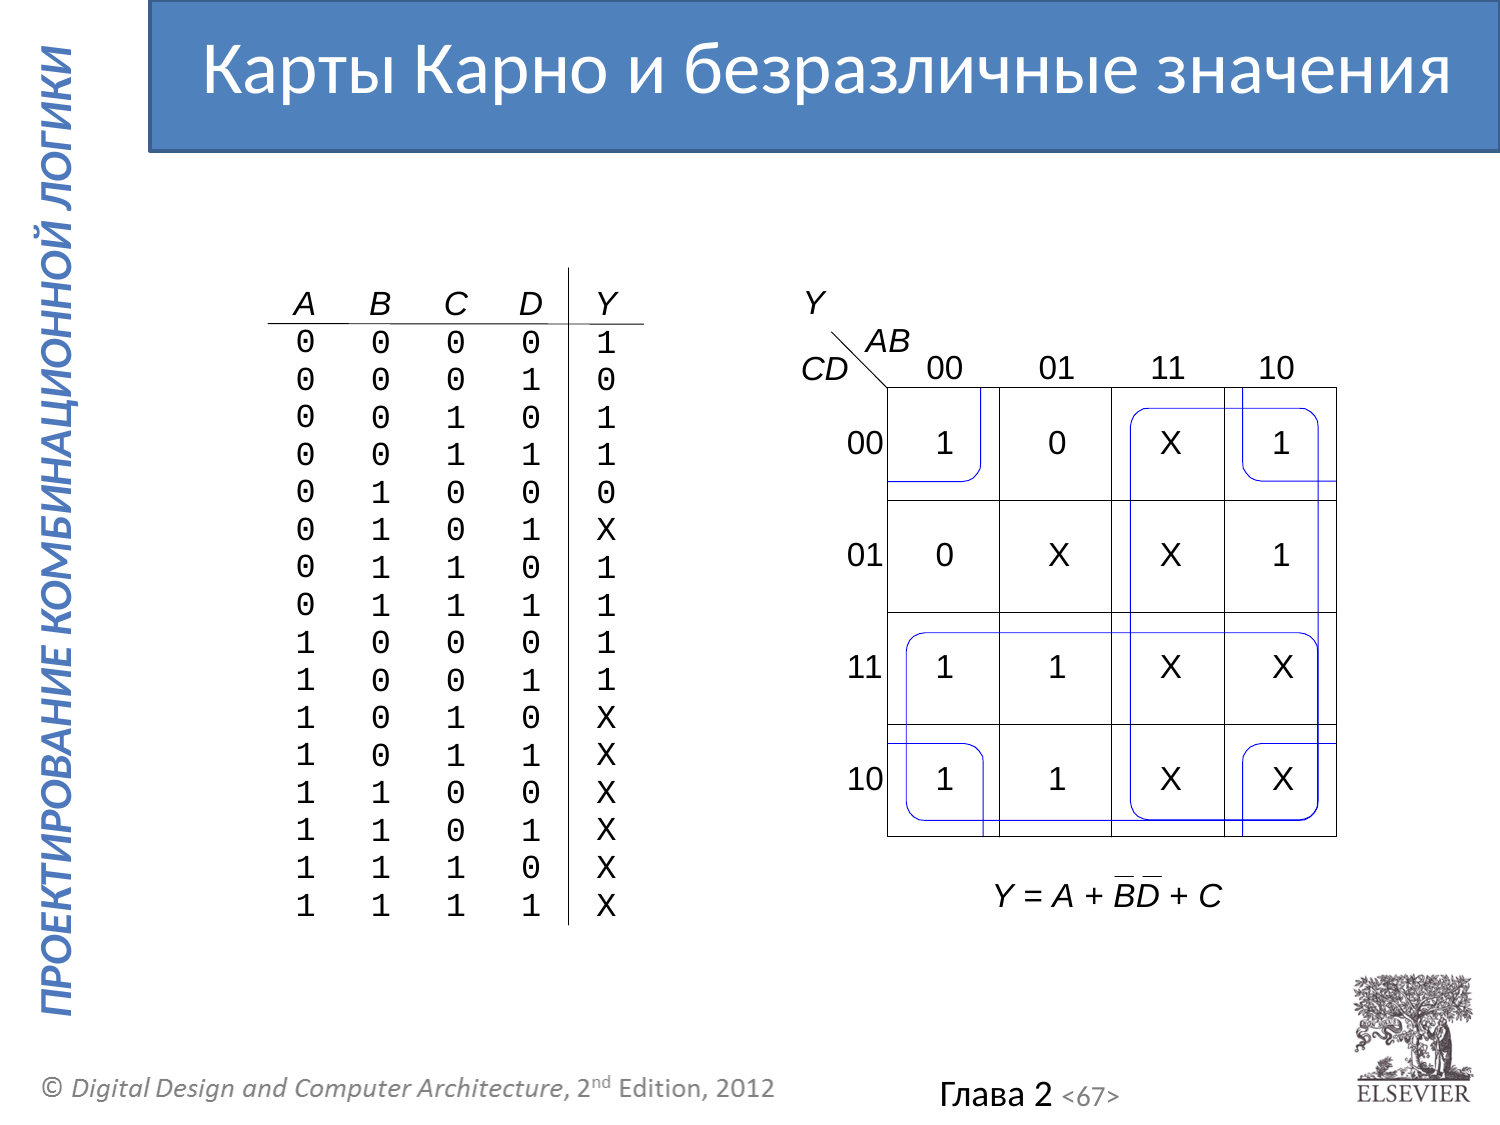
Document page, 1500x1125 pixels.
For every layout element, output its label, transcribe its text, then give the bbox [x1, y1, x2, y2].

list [774, 274, 1342, 926]
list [262, 262, 651, 951]
text_box Карты Карно и безразличные значения [187, 11, 1488, 116]
picture [0, 0, 1500, 1125]
